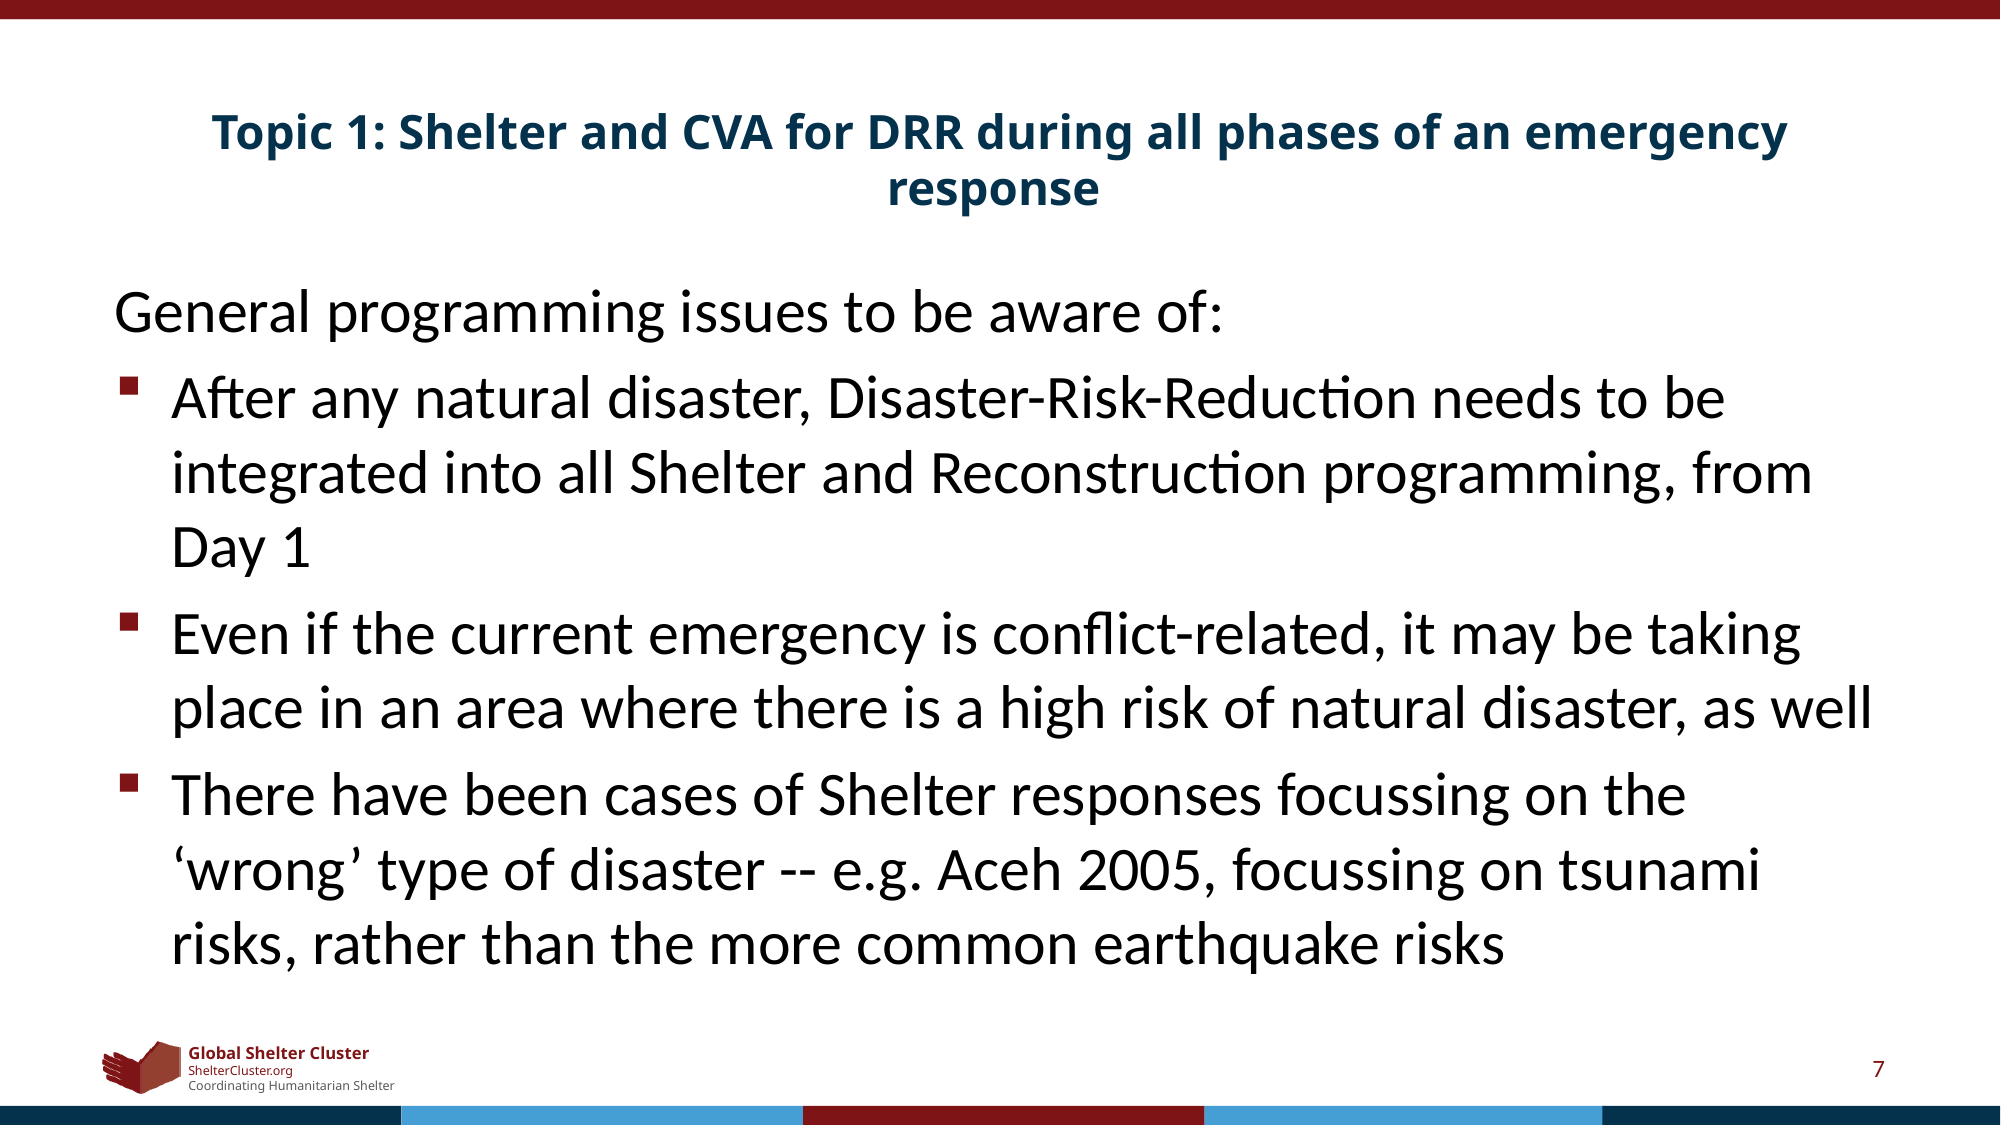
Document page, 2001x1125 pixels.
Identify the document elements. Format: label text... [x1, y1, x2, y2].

picture [102, 1041, 181, 1094]
list General programming issues to be aware of: After any natural disaster, Disaster-Risk-Reduction needs to be integrated into all Shelter and Reconstruction programming, from Day 1 Even if the current emergency is conflict-related, it may be taking place in an area where there is a high risk of natural disaster, as well There have been cases of Shelter responses focussing on the ‘wrong’ type of disaster -- e.g. Aceh 2005, focussing on tsunami risks, rather than the more common earthquake risks [99, 262, 1900, 1005]
slide_number 7 [1433, 1037, 1900, 1098]
title Topic 1: Shelter and CVA for DRR during all phases of an emergency response [99, 93, 1900, 262]
